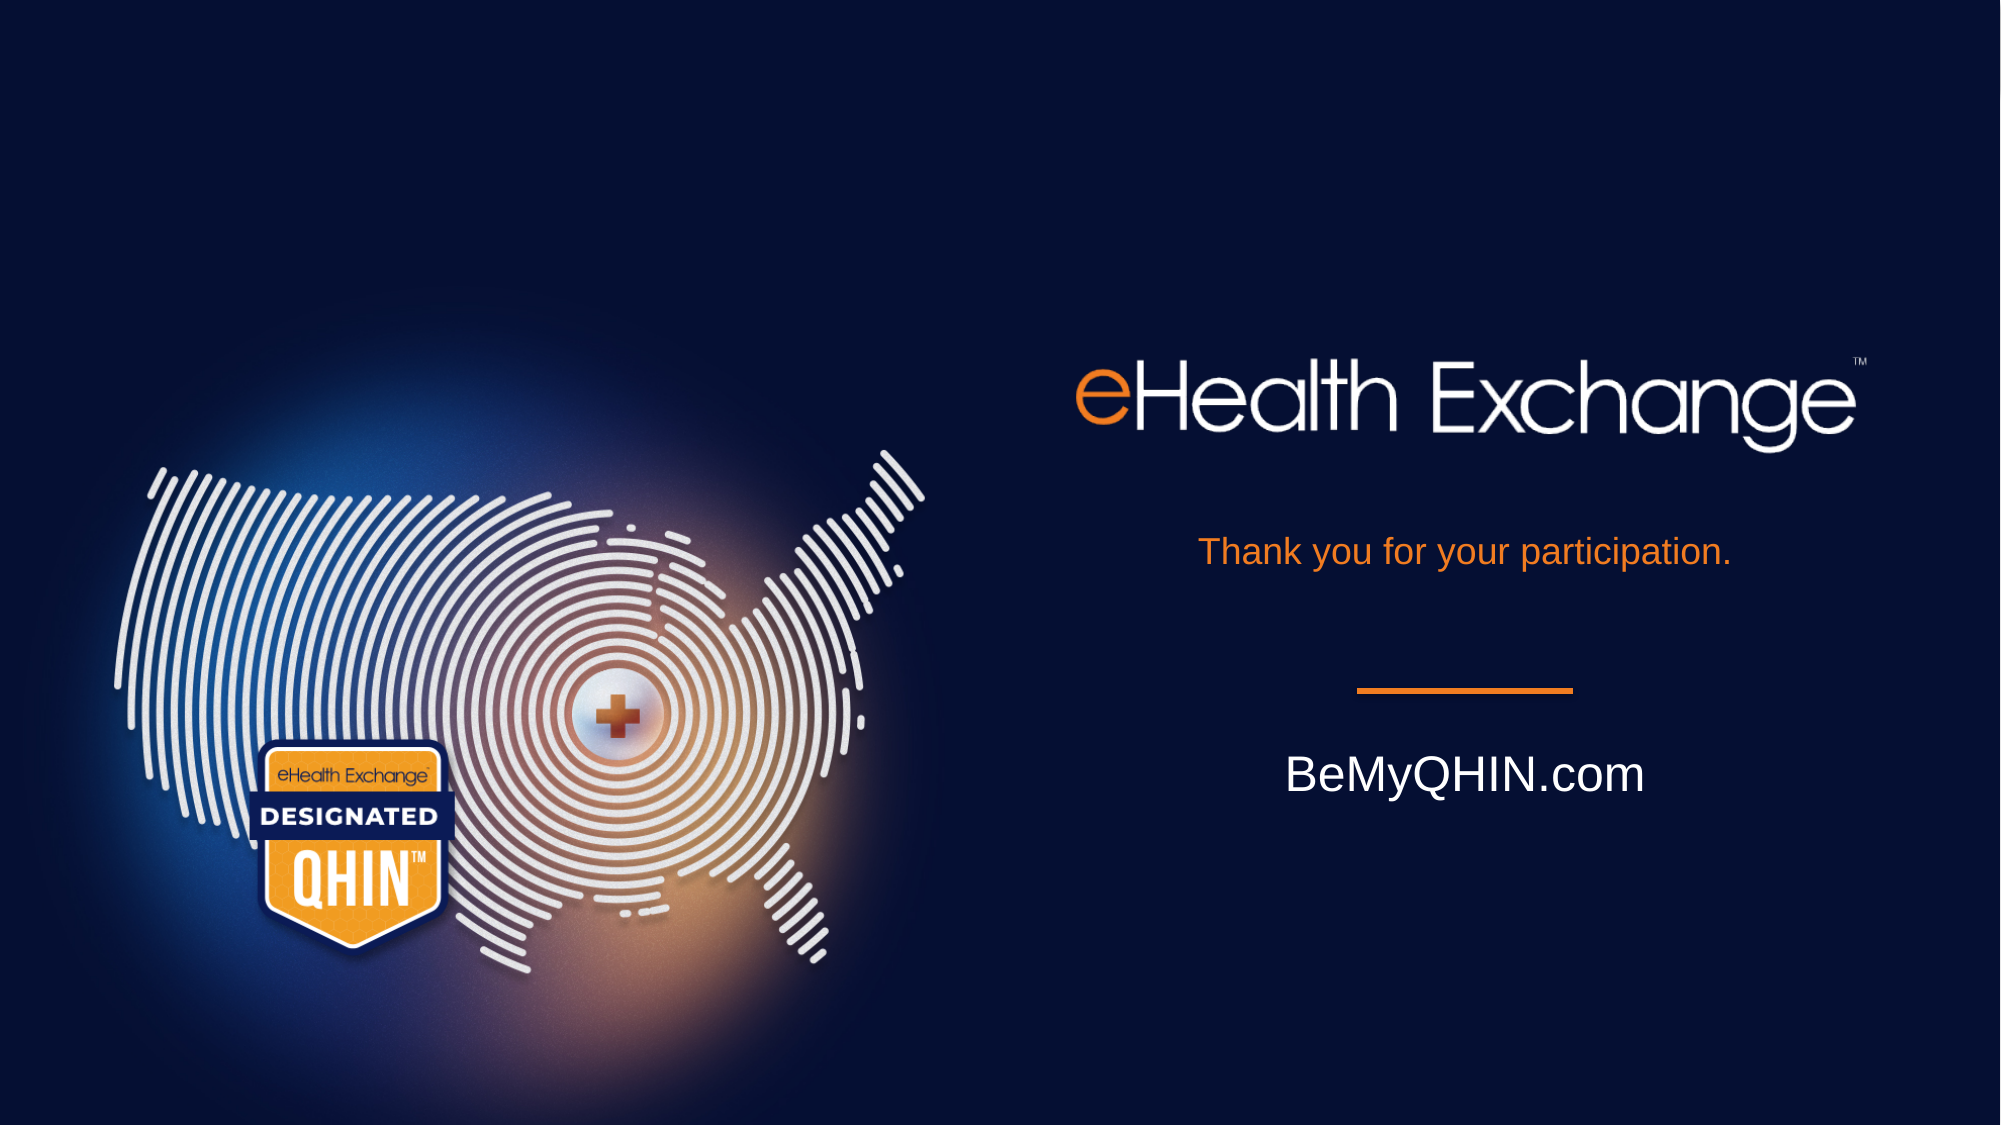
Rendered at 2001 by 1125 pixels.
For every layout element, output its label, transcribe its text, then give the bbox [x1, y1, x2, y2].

picture [10, 276, 1923, 1125]
list Thank you for your participation. [999, 520, 1931, 621]
